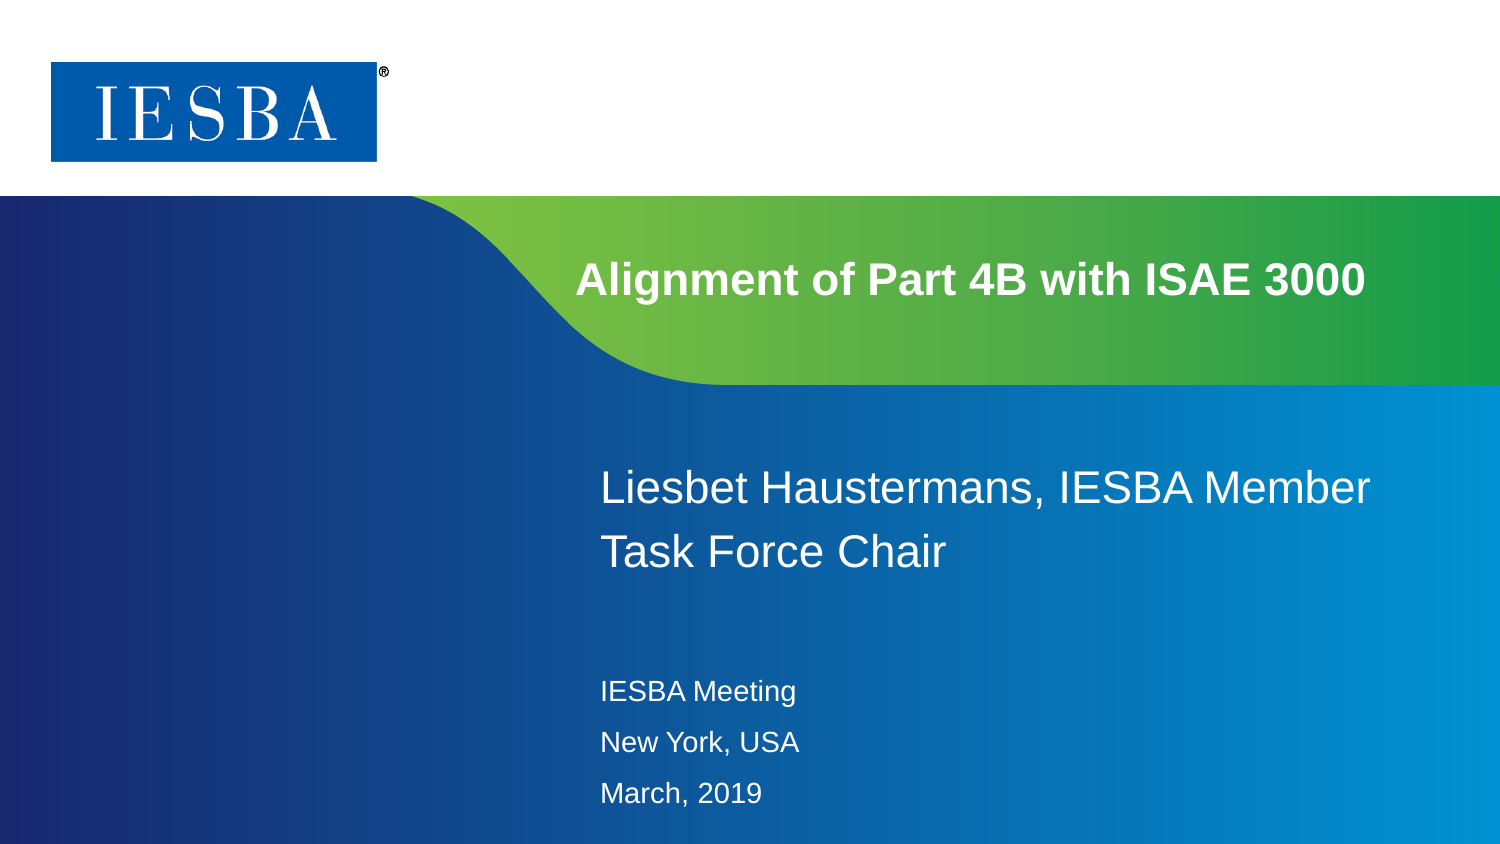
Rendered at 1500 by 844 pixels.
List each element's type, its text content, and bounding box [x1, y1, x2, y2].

picture [412, 196, 1500, 385]
title Alignment of Part 4B with ISAE 3000 [575, 243, 1369, 366]
subtitle IESBA Meeting New York, USA March, 2019 [600, 671, 1489, 812]
picture [51, 62, 389, 162]
text_box Liesbet Haustermans, IESBA Member Task Force Chair [600, 457, 1443, 610]
